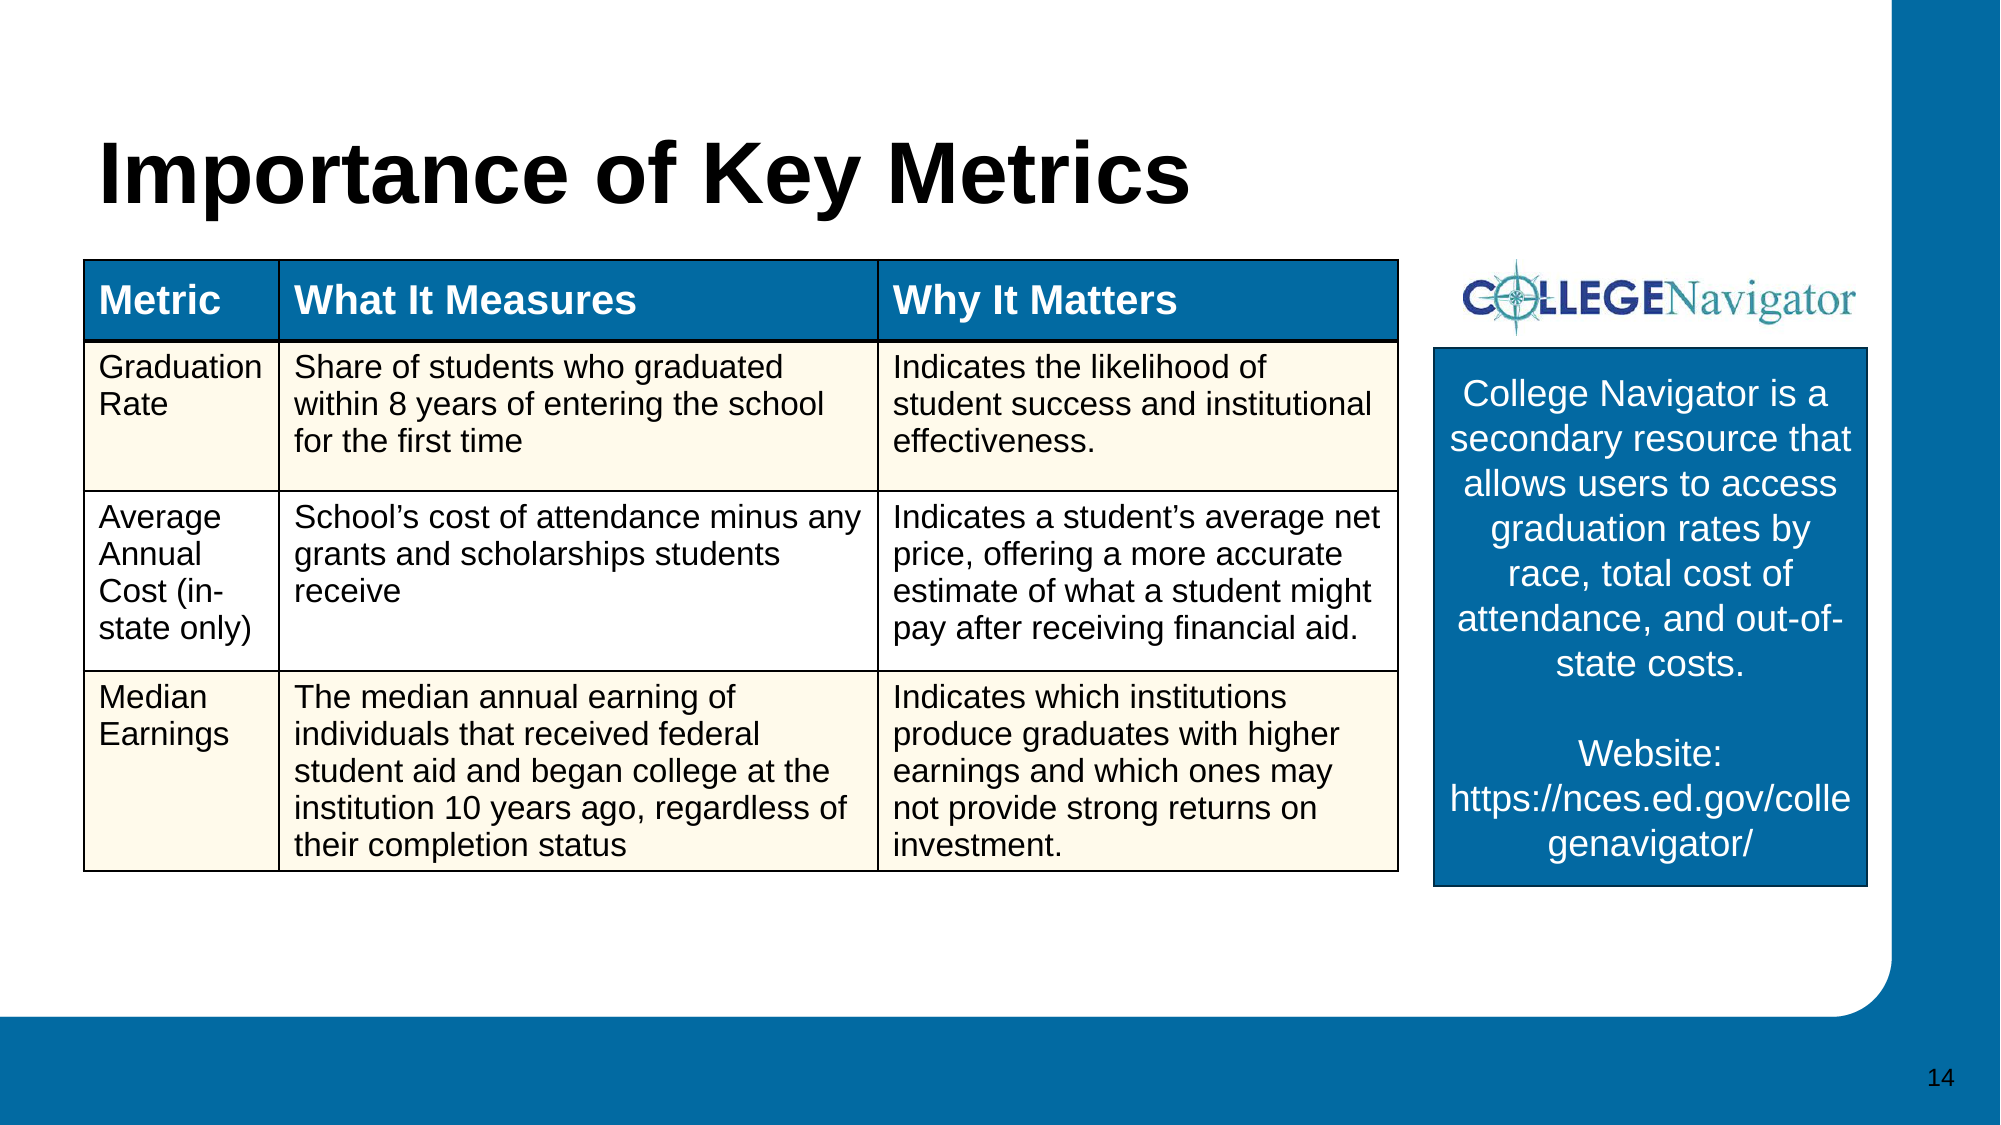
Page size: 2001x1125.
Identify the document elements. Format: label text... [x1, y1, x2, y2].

table_cell The median annual earning of individuals that received federal student aid and began college at the institution 10 years ago, regardless of their completion status [280, 672, 877, 870]
table_cell Average Annual Cost (in-state only) [85, 492, 278, 670]
table_cell Indicates a student’s average net price, offering a more accurate estimate of what a student might pay after receiving financial aid. [879, 492, 1397, 670]
text_box College Navigator is a secondary resource that allows users to access graduation rates by race, total cost of attendance, and out-of-state costs. Website: https://nces.ed.gov/collegenavigator/ [1433, 347, 1868, 887]
title Importance of Key Metrics [83, 59, 1703, 278]
table_cell Indicates which institutions produce graduates with higher earnings and which ones may not provide strong returns on investment. [879, 672, 1397, 870]
table_header Metric [85, 261, 278, 339]
picture [0, 0, 2000, 1125]
table_cell Indicates the likelihood of student success and institutional effectiveness. [879, 343, 1397, 490]
table_header What It Measures [280, 261, 877, 339]
table_cell Share of students who graduated within 8 years of entering the school for the first time [280, 343, 877, 490]
table_cell Median Earnings [85, 672, 278, 870]
table_header Why It Matters [879, 261, 1397, 339]
table_cell Graduation Rate [85, 343, 278, 490]
table_cell School’s cost of attendance minus any grants and scholarships students receive [280, 492, 877, 670]
slide_number 14 [1550, 1065, 2000, 1125]
